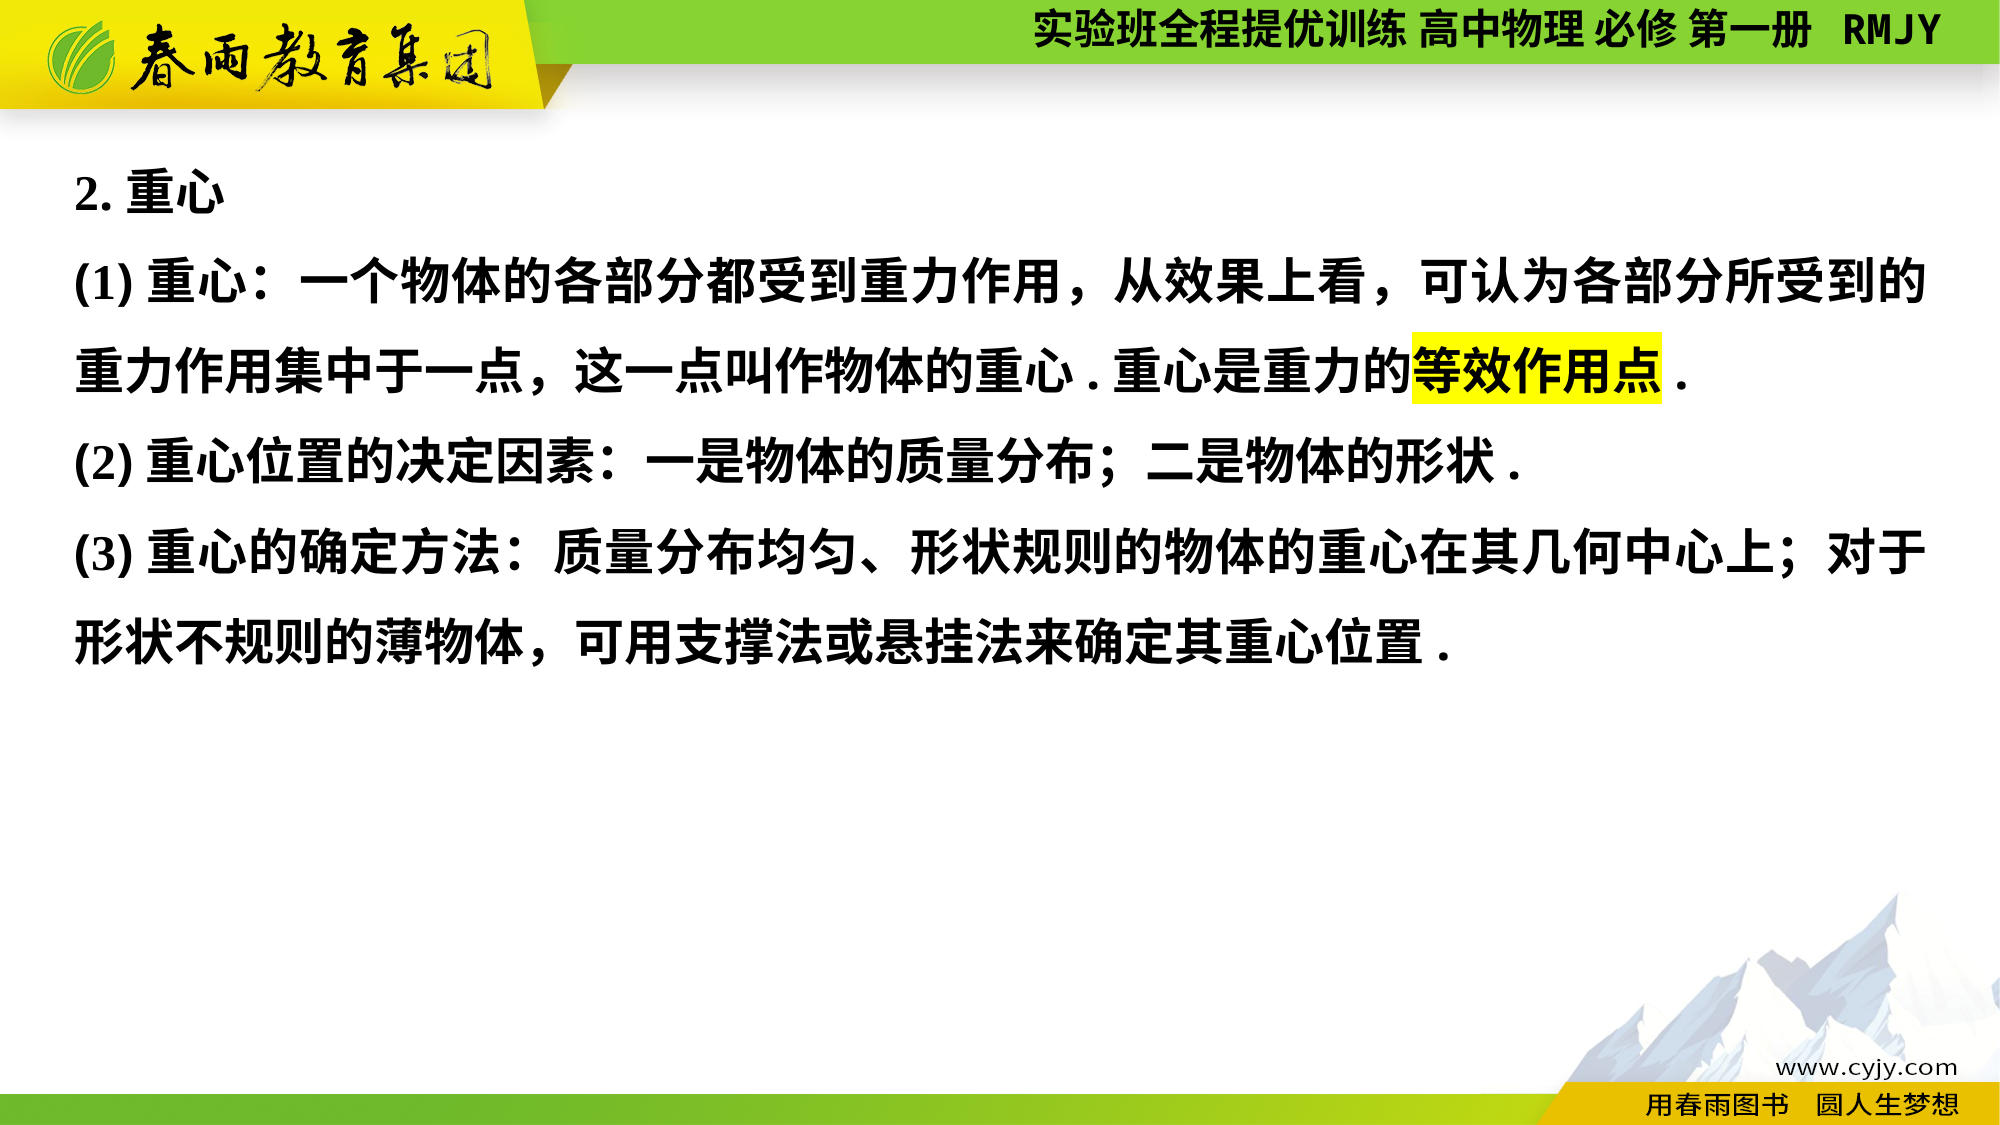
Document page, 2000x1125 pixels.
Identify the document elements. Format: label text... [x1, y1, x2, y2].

list 2.重心 (1)重心：一个物体的各部分都受到重力作用，从效果上看，可认为各部分所受到的重力作用集中于一点，这一点叫作物体的重心.重心是重力的等效作用点. (2)重心位置的决定因素：一是物体的质量分布；二是物体的形状. (3)重心的确定方法：质量分布均匀、形状规则的物体的重心在其几何中心上；对于形状不规则的薄物体，可用支撑法或悬挂法来确定其重心位置. [59, 122, 1944, 672]
picture [0, 0, 2000, 1125]
